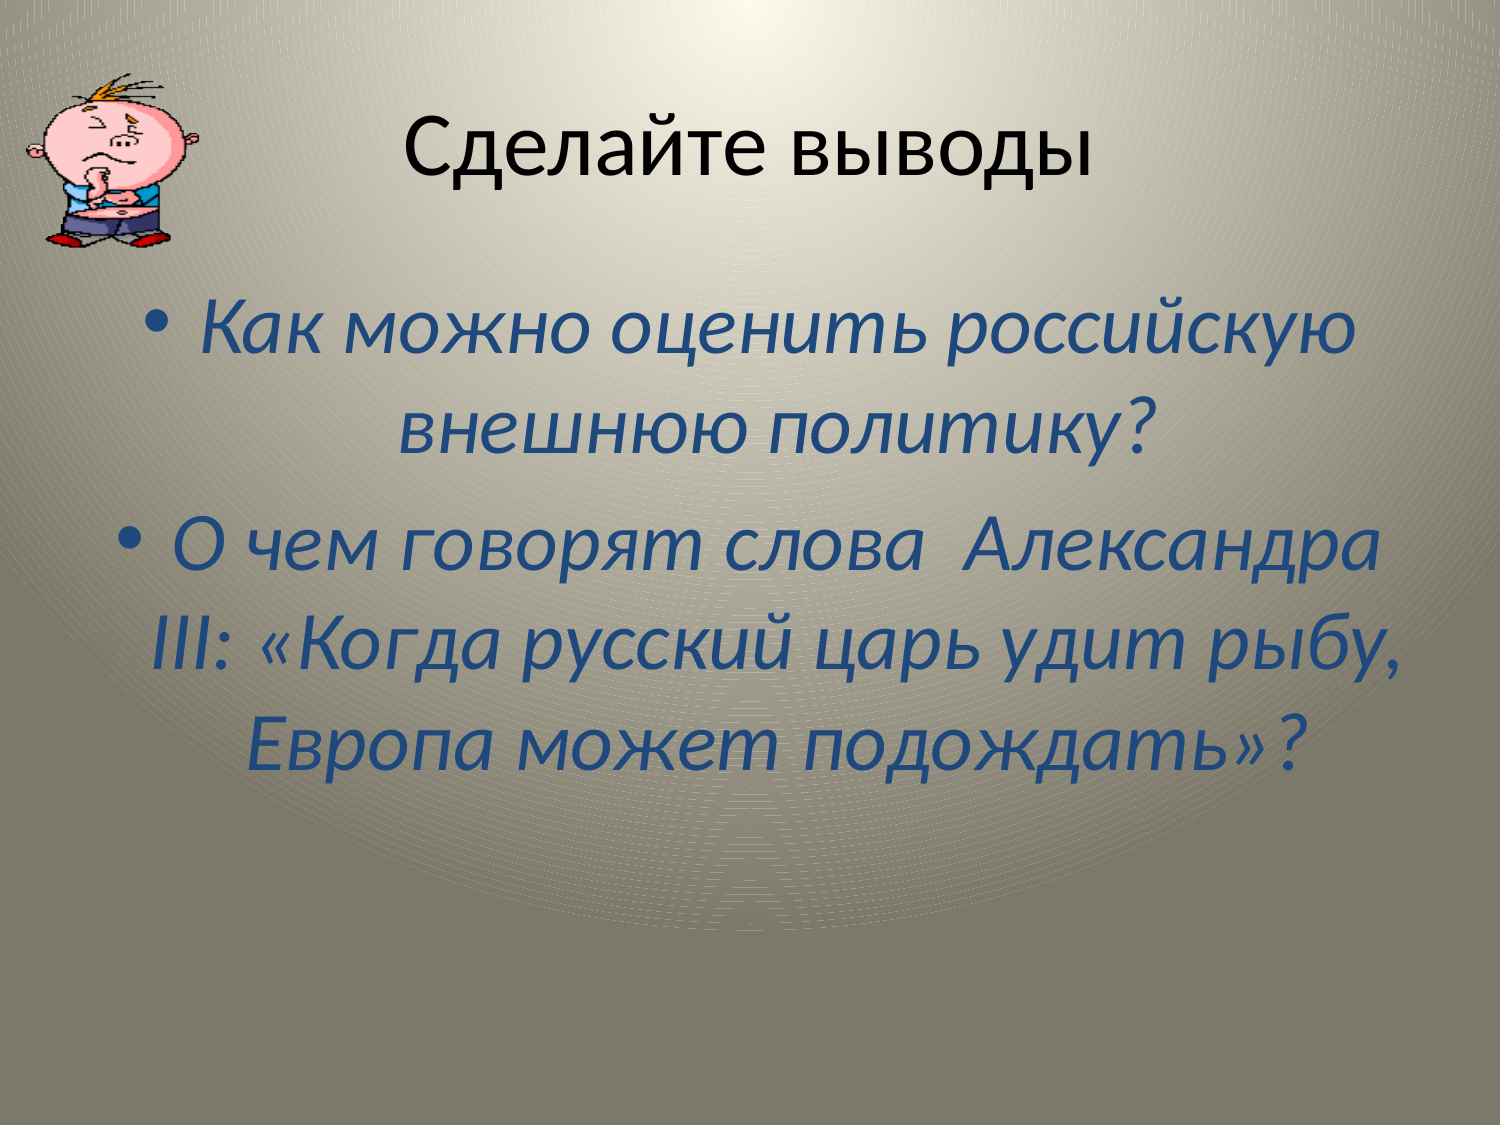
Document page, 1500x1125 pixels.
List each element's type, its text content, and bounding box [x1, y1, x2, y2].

title Сделайте выводы [239, 45, 1425, 233]
picture [0, 42, 237, 251]
list Как можно оценить российскую внешнюю политику? О чем говорят слова Александра III: «Когда русский царь удит рыбу, Европа может подождать»? [75, 262, 1425, 1005]
